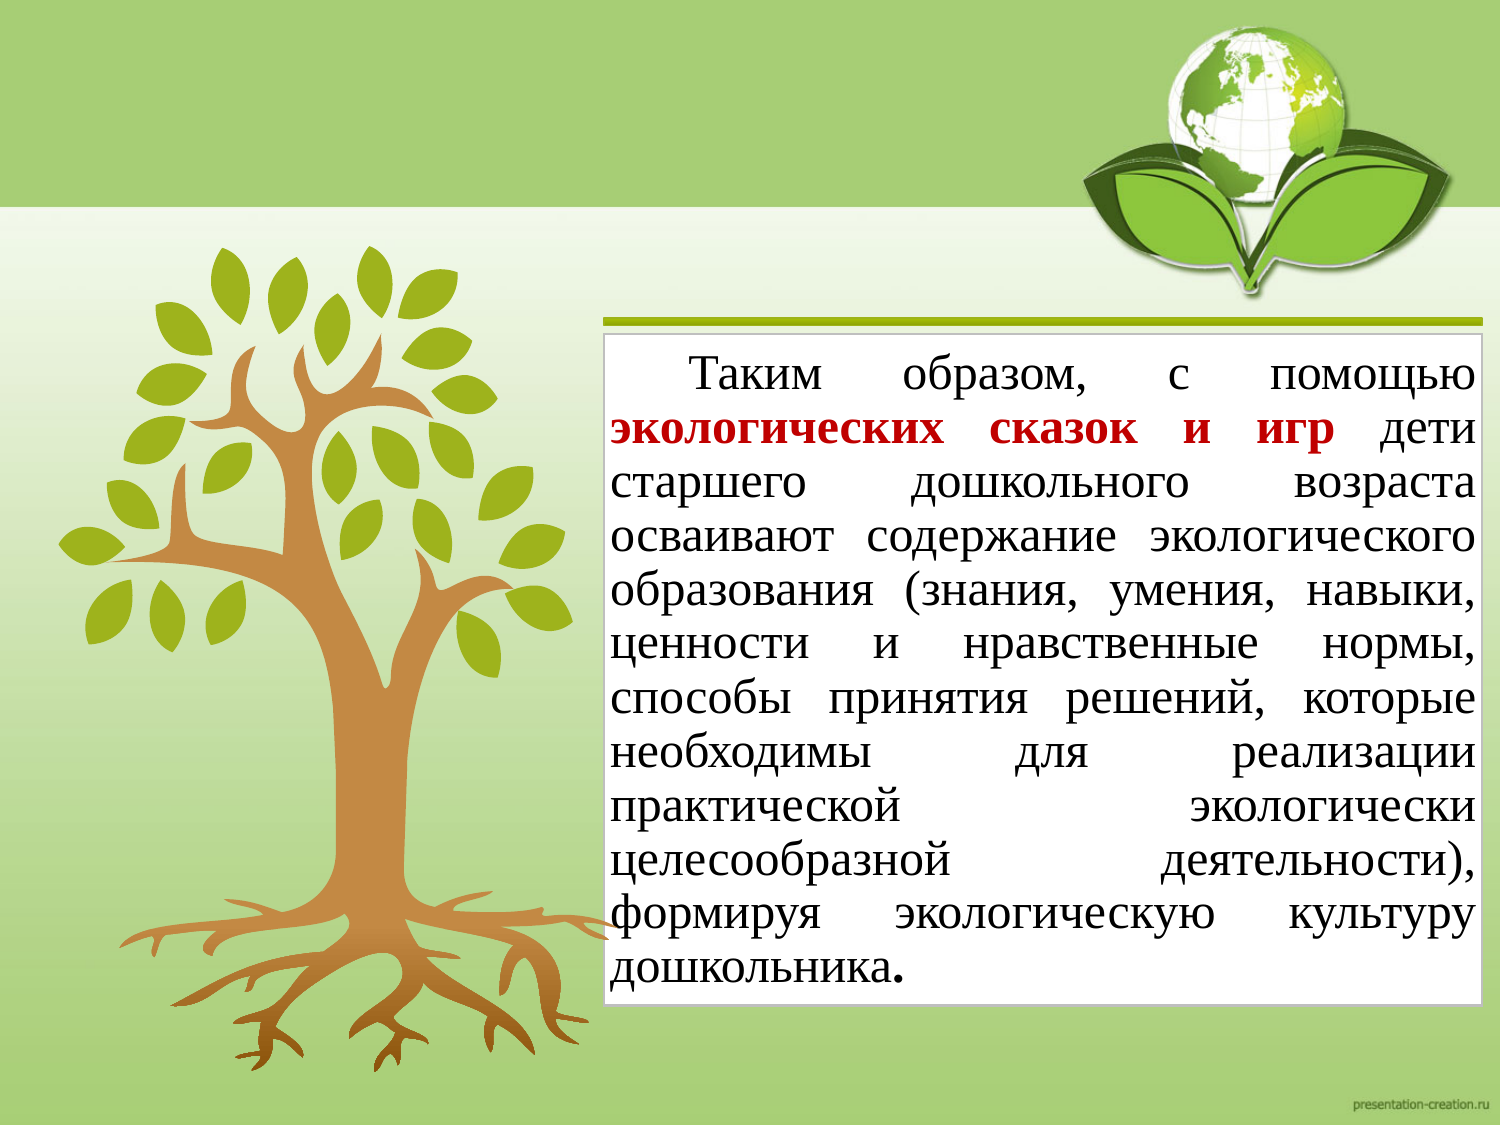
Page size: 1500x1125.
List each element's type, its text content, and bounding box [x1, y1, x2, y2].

text_box [604, 318, 1483, 326]
text_box [119, 685, 619, 1072]
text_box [58, 245, 573, 678]
picture [0, 0, 1500, 1125]
text_box Таким образом, с помощью экологических сказок и игр дети старшего дошкольного возраста осваивают содержание экологического образования (знания, умения, навыки, ценности и нравственные нормы, способы принятия решений, которые необходимы для реализации практической экологически целесообразной деятельности), формируя экологическую культуру дошкольника. [604, 334, 1483, 1006]
